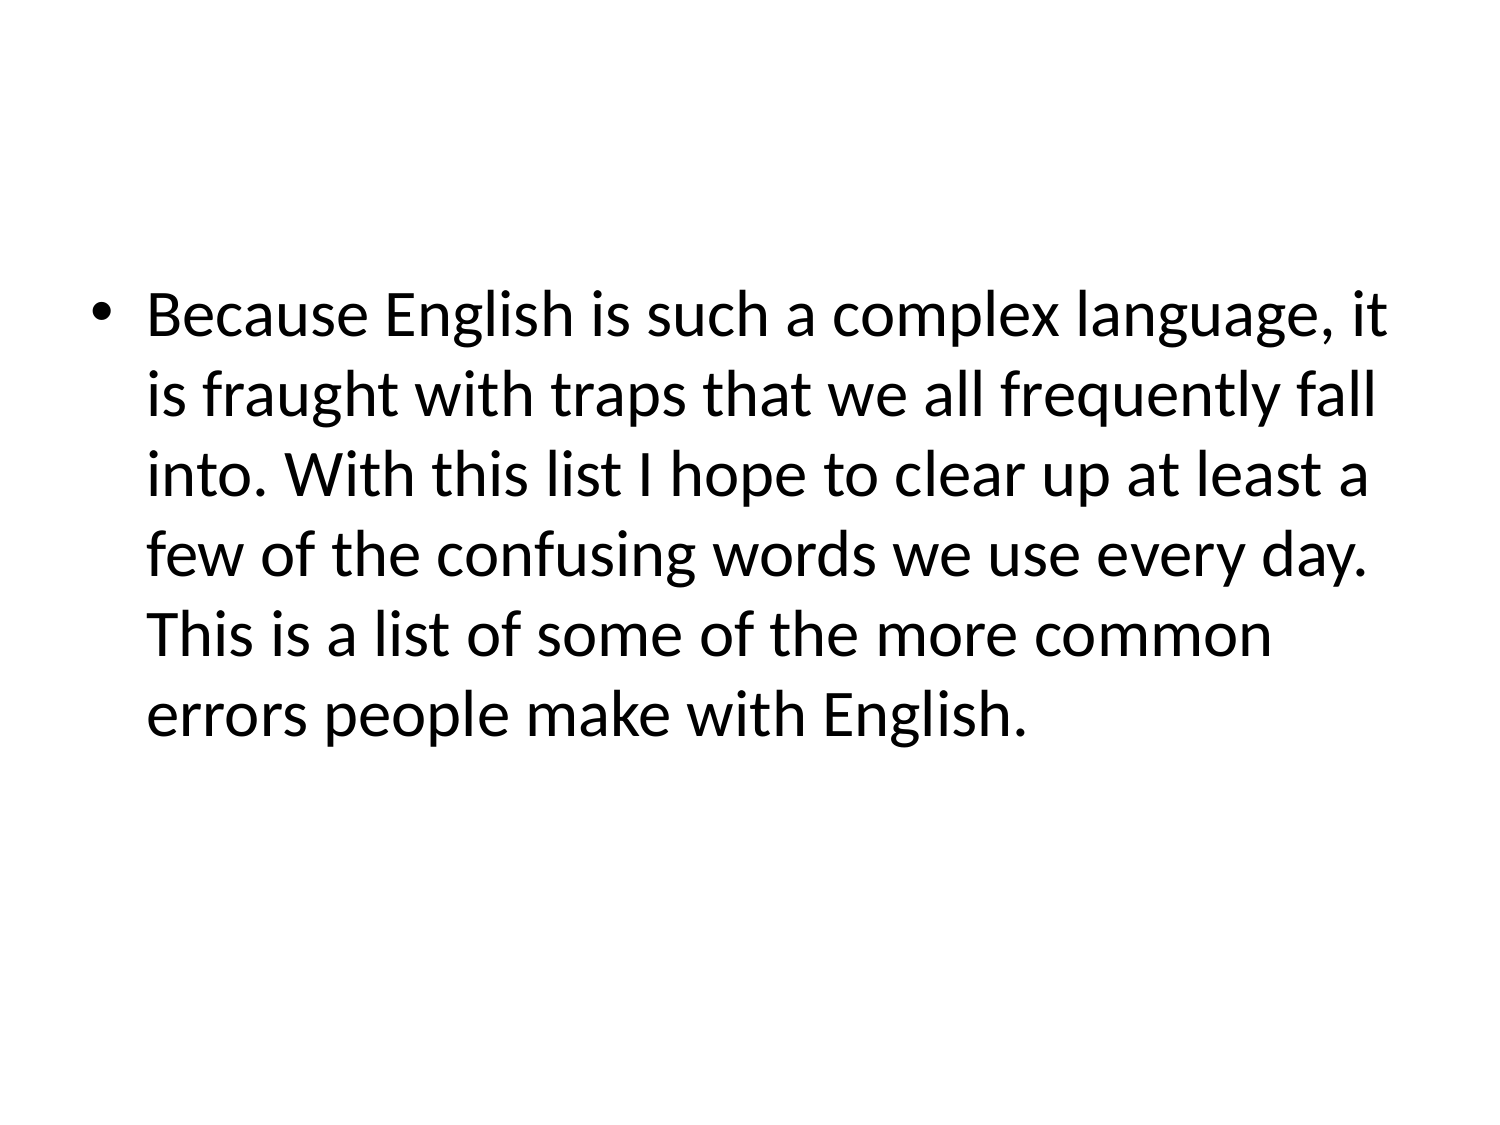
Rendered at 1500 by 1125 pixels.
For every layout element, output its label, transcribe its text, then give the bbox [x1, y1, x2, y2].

list Because English is such a complex language, it is fraught with traps that we all frequently fall into. With this list I hope to clear up at least a few of the confusing words we use every day. This is a list of some of the more common errors people make with English. [75, 262, 1425, 1005]
